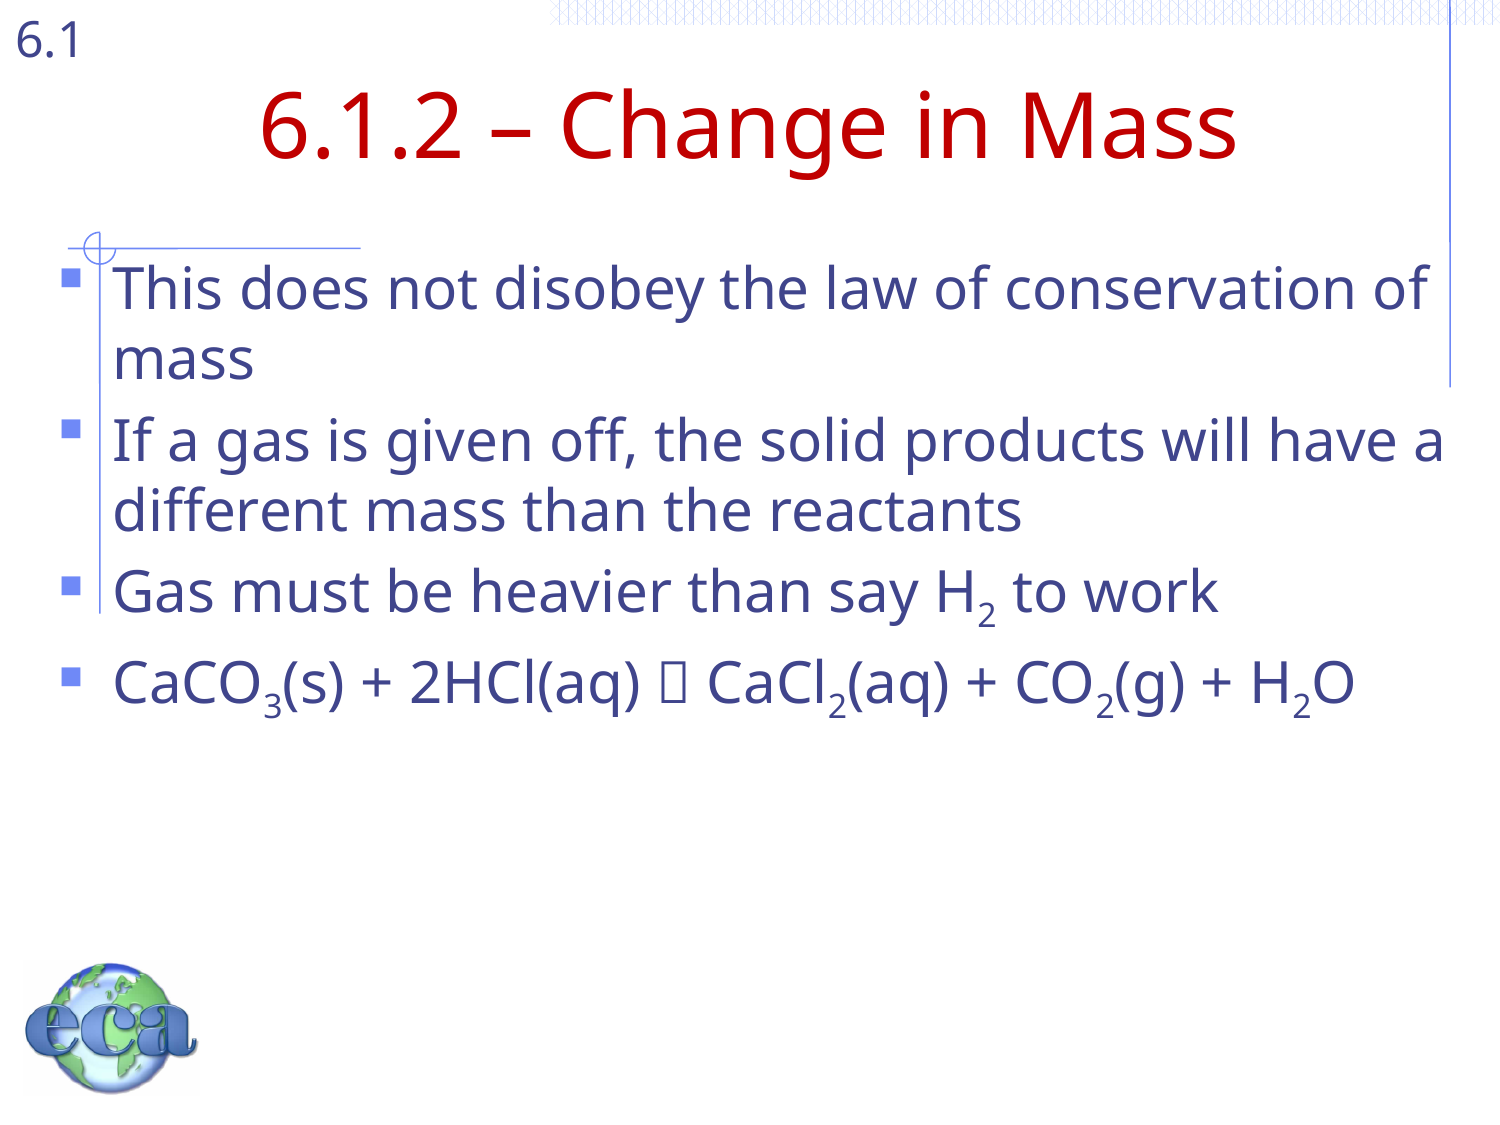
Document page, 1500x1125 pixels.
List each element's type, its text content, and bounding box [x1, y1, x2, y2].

picture [23, 960, 200, 1096]
list This does not disobey the law of conservation of mass If a gas is given off, the solid products will have a different mass than the reactants Gas must be heavier than say H2 to work CaCO3(s) + 2HCl(aq)  CaCl2(aq) + CO2(g) + H2O [41, 243, 1471, 965]
title 6.1.2 – Change in Mass [17, 49, 1483, 185]
